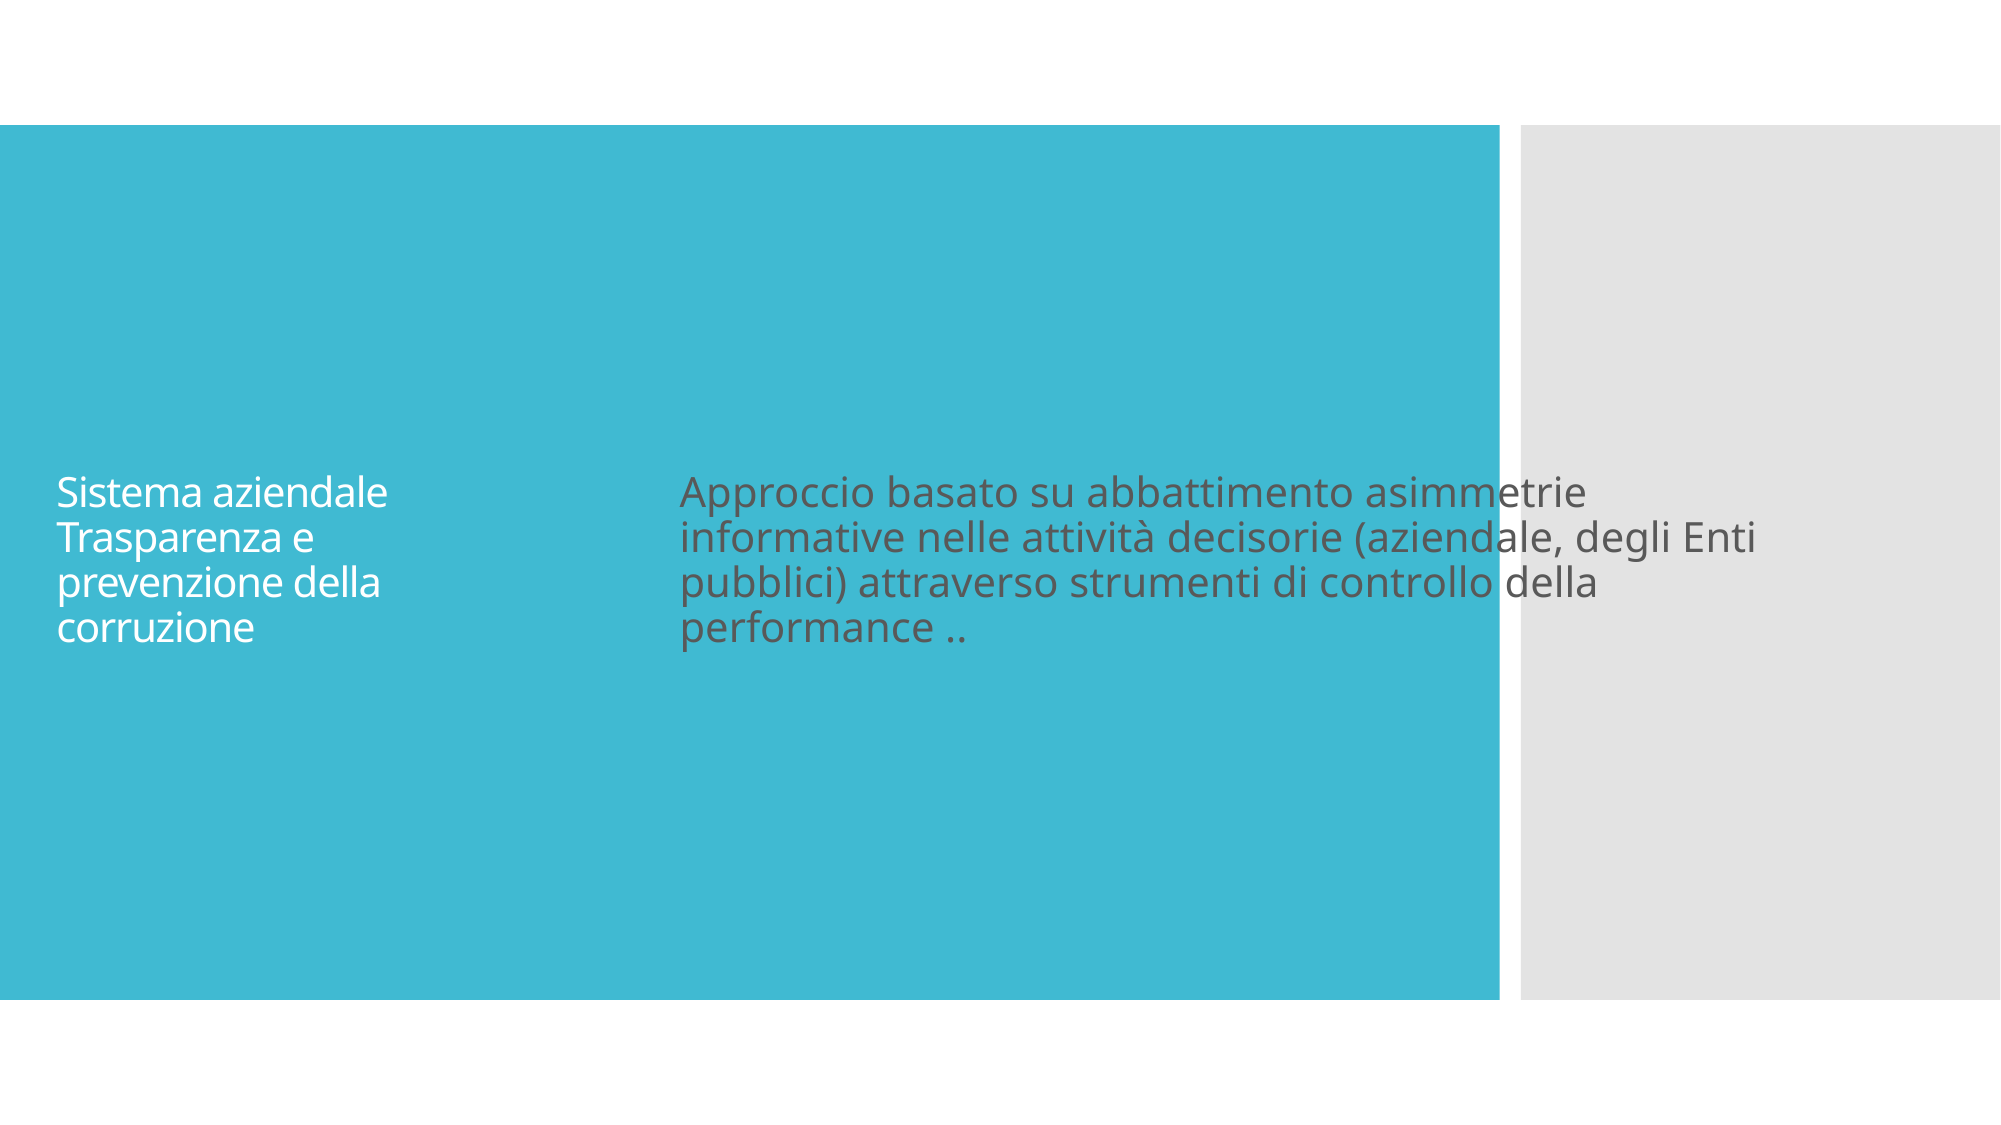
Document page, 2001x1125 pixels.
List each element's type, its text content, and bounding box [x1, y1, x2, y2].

title Sistema aziendale Trasparenza e prevenzione della corruzione [41, 184, 525, 939]
list Approccio basato su abbattimento asimmetrie informative nelle attività decisorie (aziendale, degli Enti pubblici) attraverso strumenti di controllo della performance .. [634, 141, 1835, 982]
